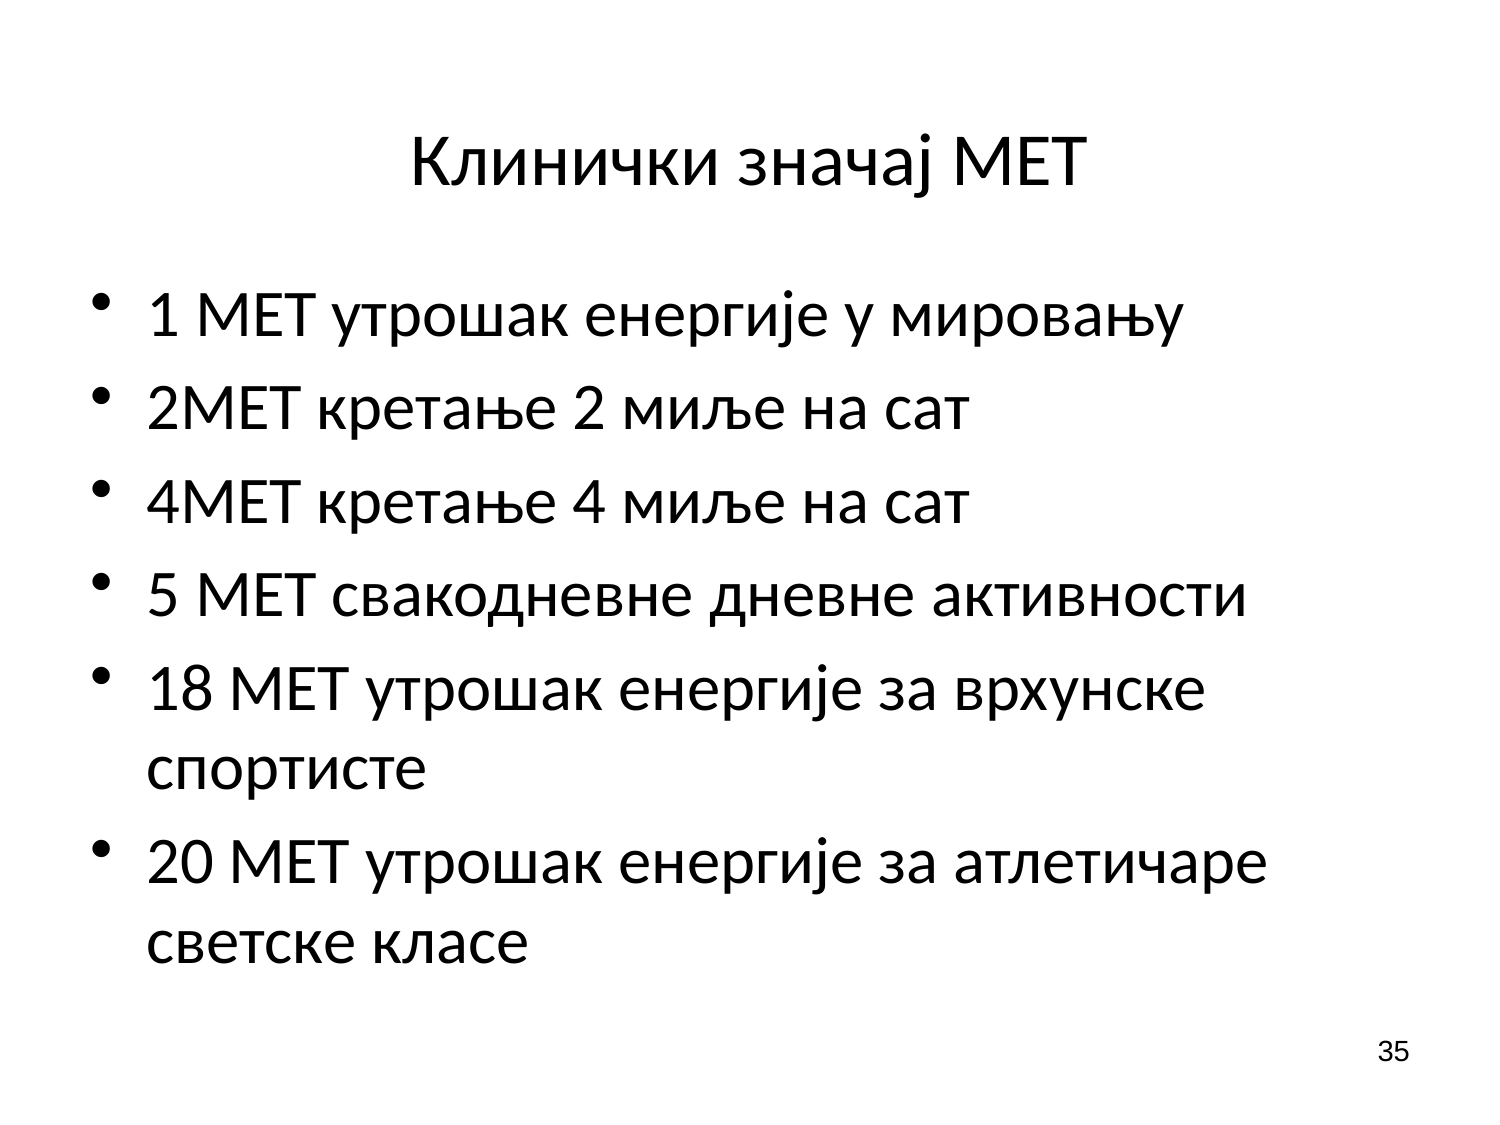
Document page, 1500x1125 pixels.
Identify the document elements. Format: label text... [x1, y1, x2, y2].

list 1 МЕТ утрошак енергије у мировању 2МЕТ кретање 2 миље на сат 4МЕТ кретање 4 миље на сат 5 МЕТ свакодневне дневне активности 18 МЕТ утрошак енергије за врхунске спортисте 20 МЕТ утрошак енергије за атлетичаре светске класе [75, 262, 1425, 1005]
slide_number 35 [1074, 1024, 1425, 1103]
title Клинички значај МЕТ [41, 45, 1459, 208]
